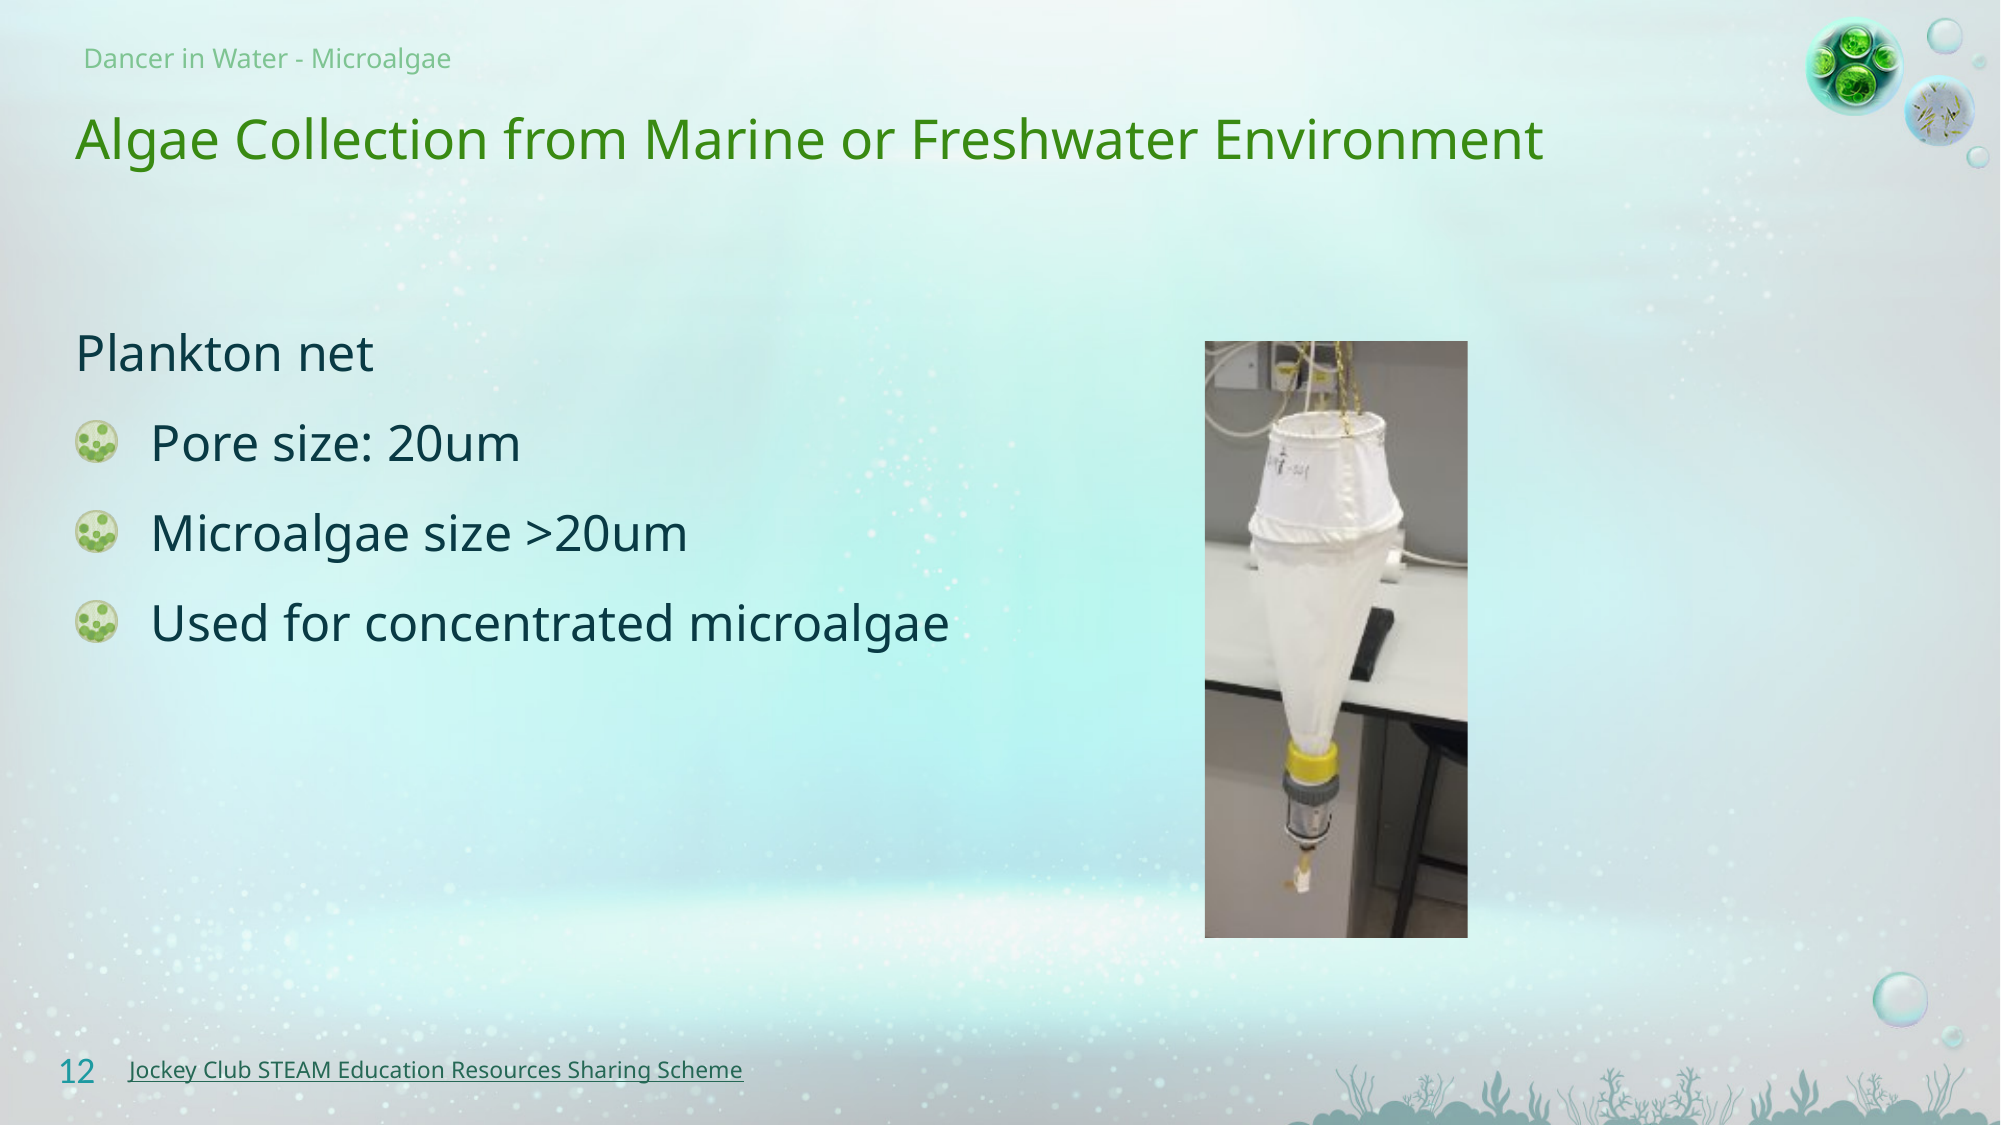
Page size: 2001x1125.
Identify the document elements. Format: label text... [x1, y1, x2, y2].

title Algae Collection from Marine or Freshwater Environment [61, 96, 1571, 229]
slide_number 12 [35, 1038, 118, 1099]
picture [0, 0, 2001, 1125]
list Plankton net Pore size: 20um Microalgae size >20um Used for concentrated microalgae [61, 284, 1862, 1043]
